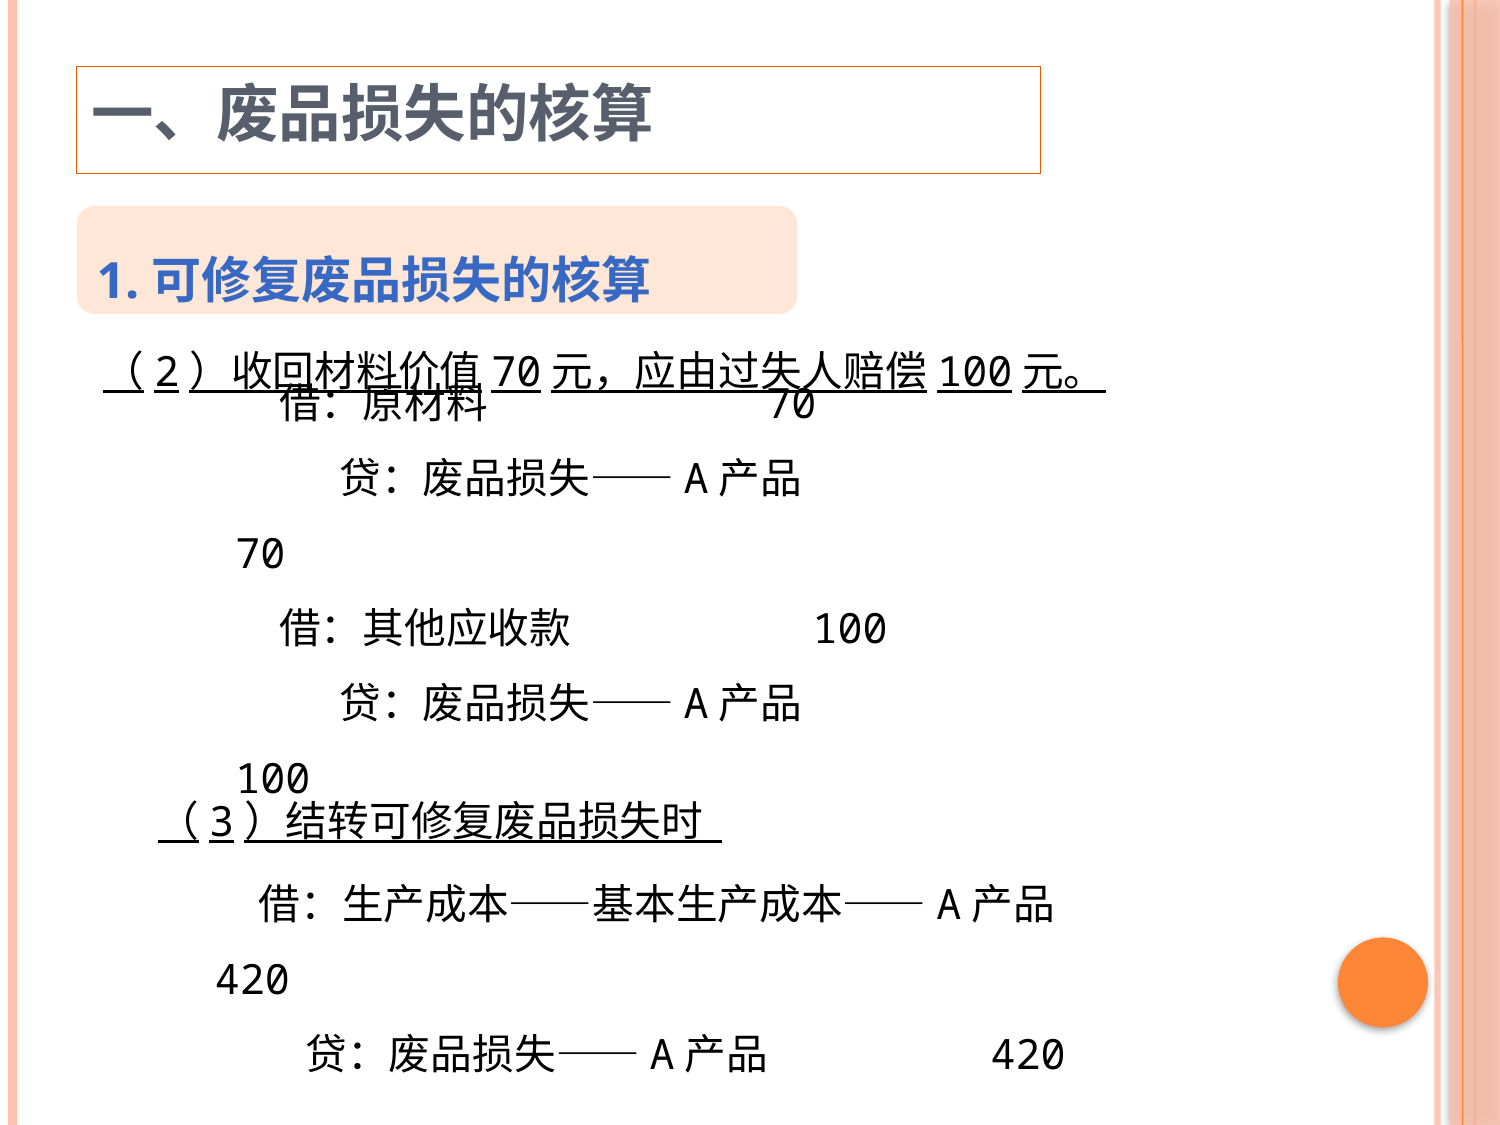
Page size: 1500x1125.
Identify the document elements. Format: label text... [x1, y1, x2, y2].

text_box 一、废品损失的核算 [76, 66, 1041, 174]
text_box （3）结转可修复废品损失时 [142, 787, 737, 853]
text_box 借：生产成本——基本生产成本——A产品 420 贷：废品损失——A产品 420 [199, 882, 1139, 1048]
text_box （2）收回材料价值70元，应由过失人赔偿100元。 [87, 312, 1121, 403]
text_box 借：原材料 70 贷：废品损失——A产品 70 借：其他应收款 100 贷：废品损失——A产品 100 [220, 419, 1076, 734]
text_box 1.可修复废品损失的核算 [76, 205, 798, 314]
